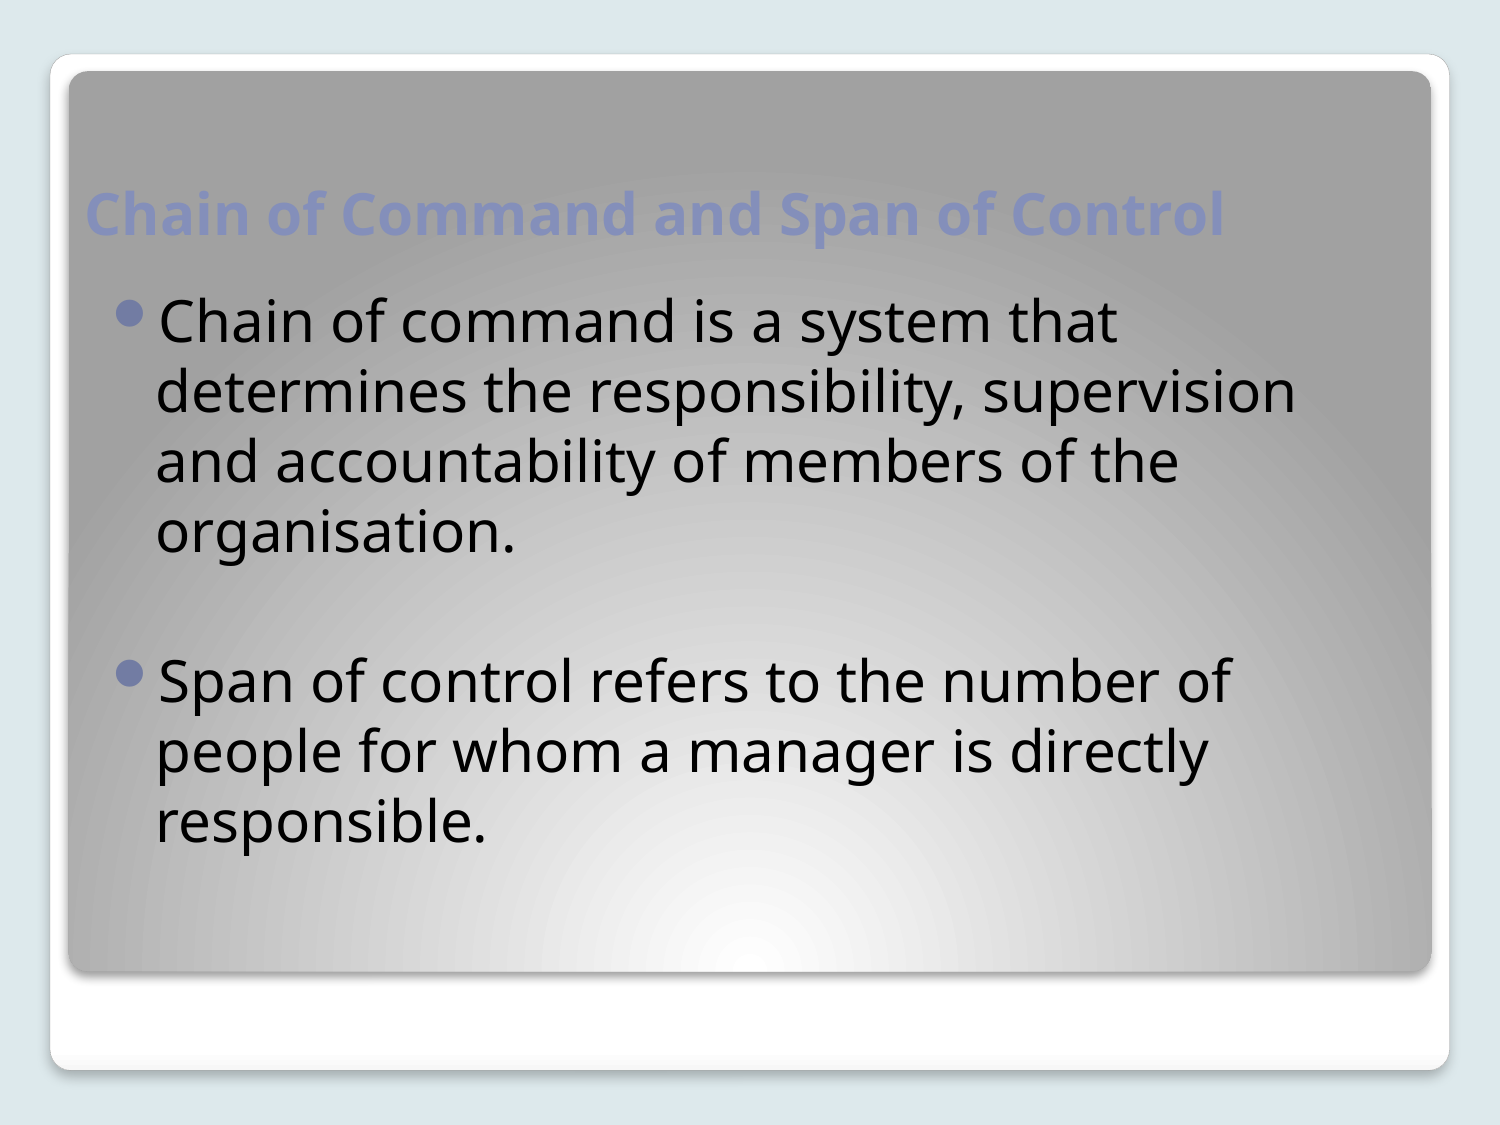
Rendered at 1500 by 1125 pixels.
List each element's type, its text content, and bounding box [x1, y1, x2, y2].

list Chain of command is a system that determines the responsibility, supervision and accountability of members of the organisation. Span of control refers to the number of people for whom a manager is directly responsible. [82, 269, 1425, 957]
title Chain of Command and Span of Control [70, 82, 1413, 255]
